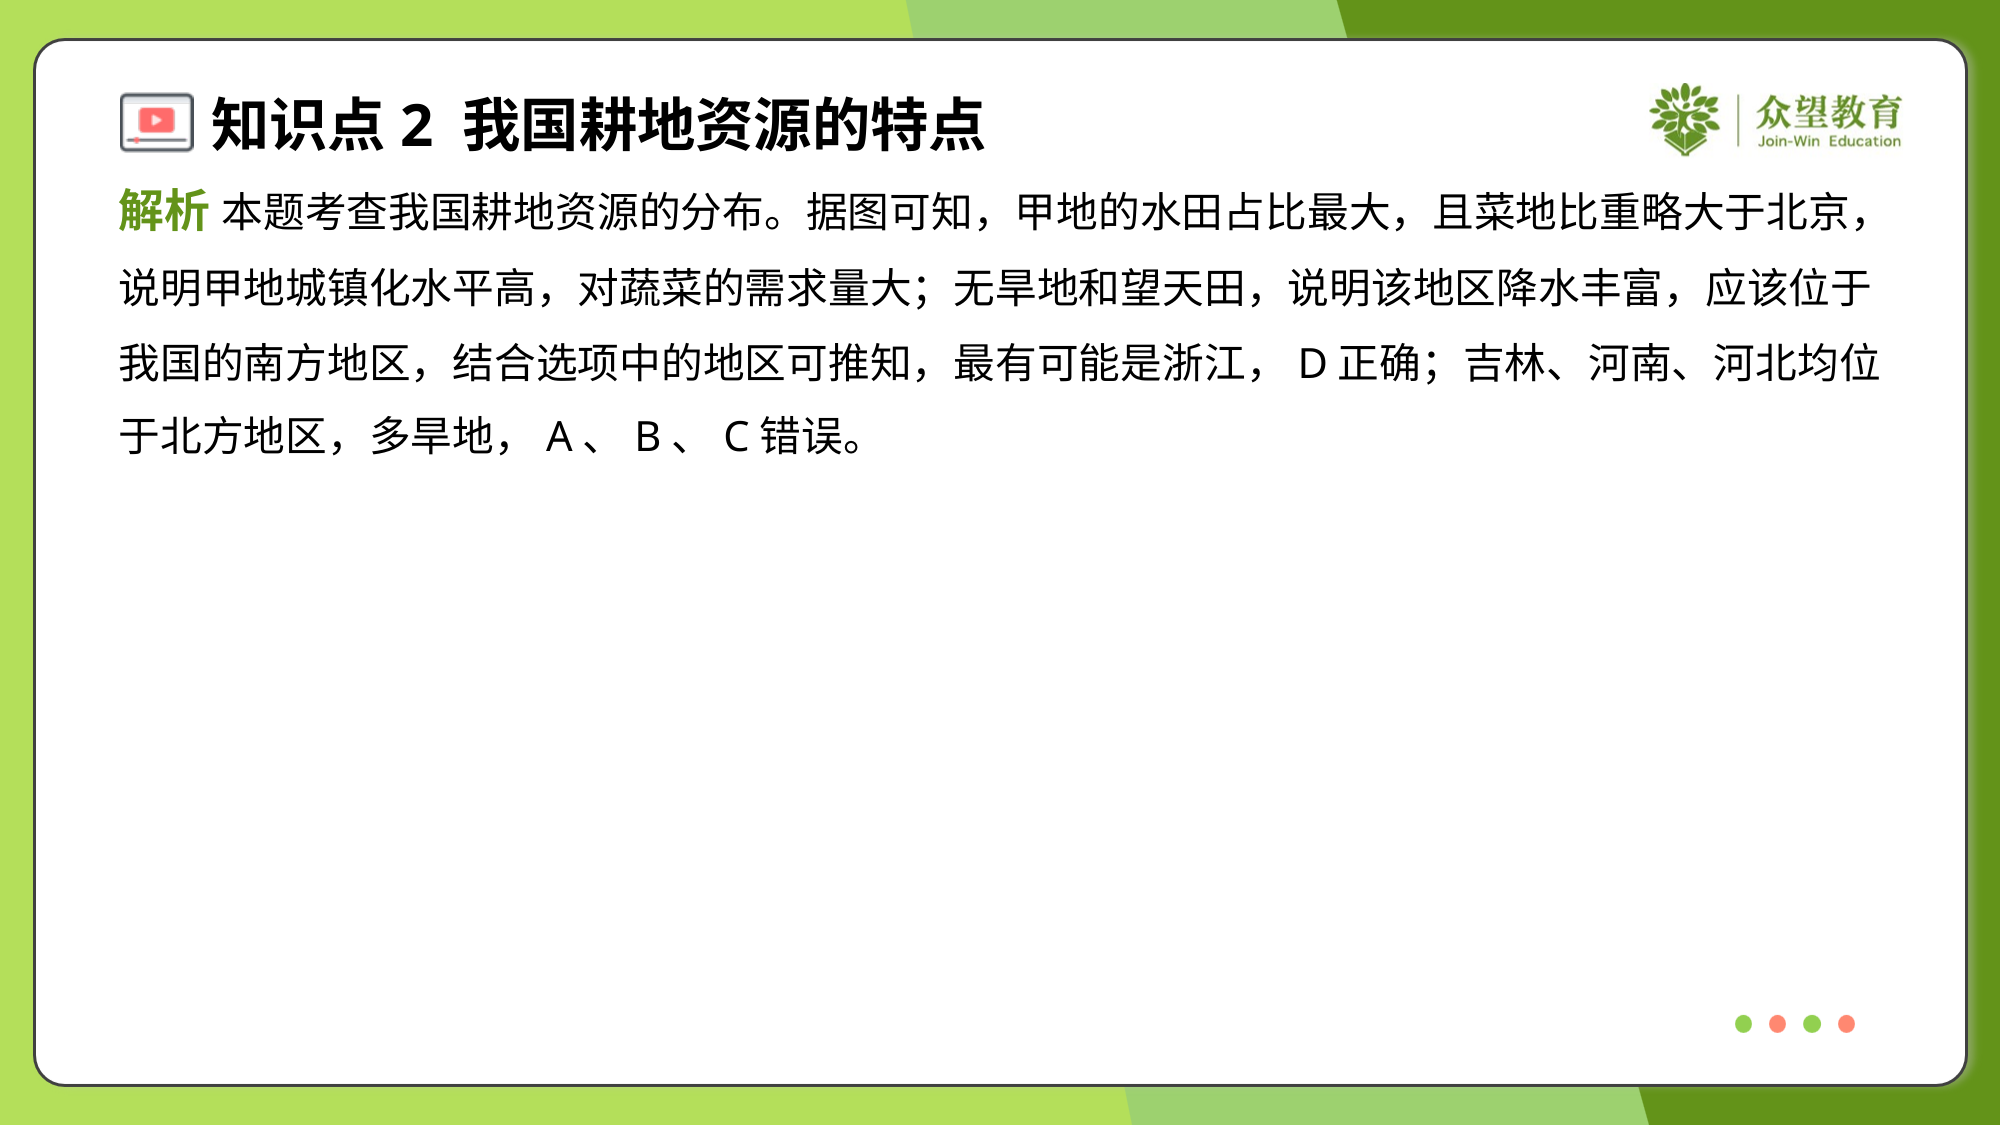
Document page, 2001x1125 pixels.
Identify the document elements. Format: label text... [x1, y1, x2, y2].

text_box 解析 本题考查我国耕地资源的分布。据图可知，甲地的水田占比最大，且菜地比重略大于北京， 说明甲地城镇化水平高，对蔬菜的需求量大；无旱地和望天田，说明该地区降水丰富，应该位于 我国的南方地区，结合选项中的地区可推知，最有可能是浙江，D正确；吉林、河南、河北均位 于北方地区，多旱地，A、B、C错误。 [118, 159, 1883, 452]
picture [0, 0, 2000, 1125]
